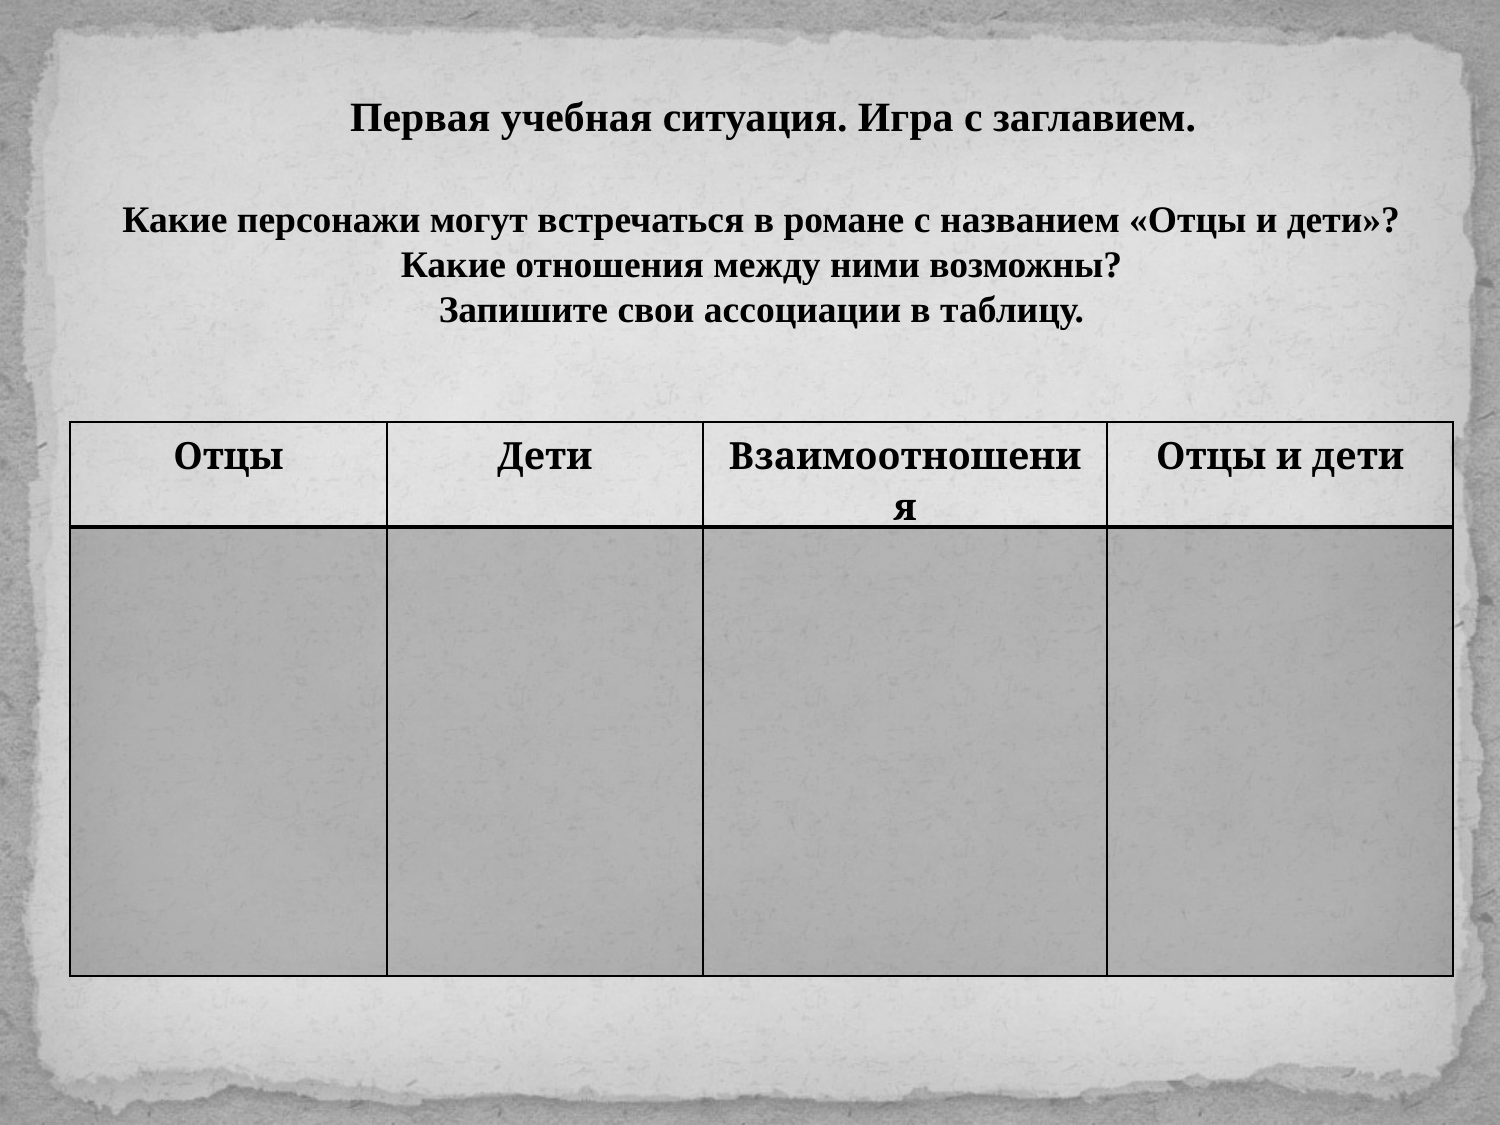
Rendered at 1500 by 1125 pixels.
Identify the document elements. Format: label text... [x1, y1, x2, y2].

table_cell [704, 529, 1106, 975]
table_header Дети [388, 423, 702, 525]
table_header Взаимоотношения [704, 423, 1106, 525]
text_box Какие персонажи могут встречаться в романе с названием «Отцы и дети»? Какие отношения между ними возможны? Запишите свои ассоциации в таблицу. [82, 187, 1442, 338]
table_cell [388, 529, 702, 975]
table_header Отцы [71, 423, 386, 525]
text_box Первая учебная ситуация. Игра с заглавием. [46, 82, 1500, 147]
table_cell [1108, 529, 1452, 975]
table_cell [71, 529, 386, 975]
table_header Отцы и дети [1108, 423, 1452, 525]
